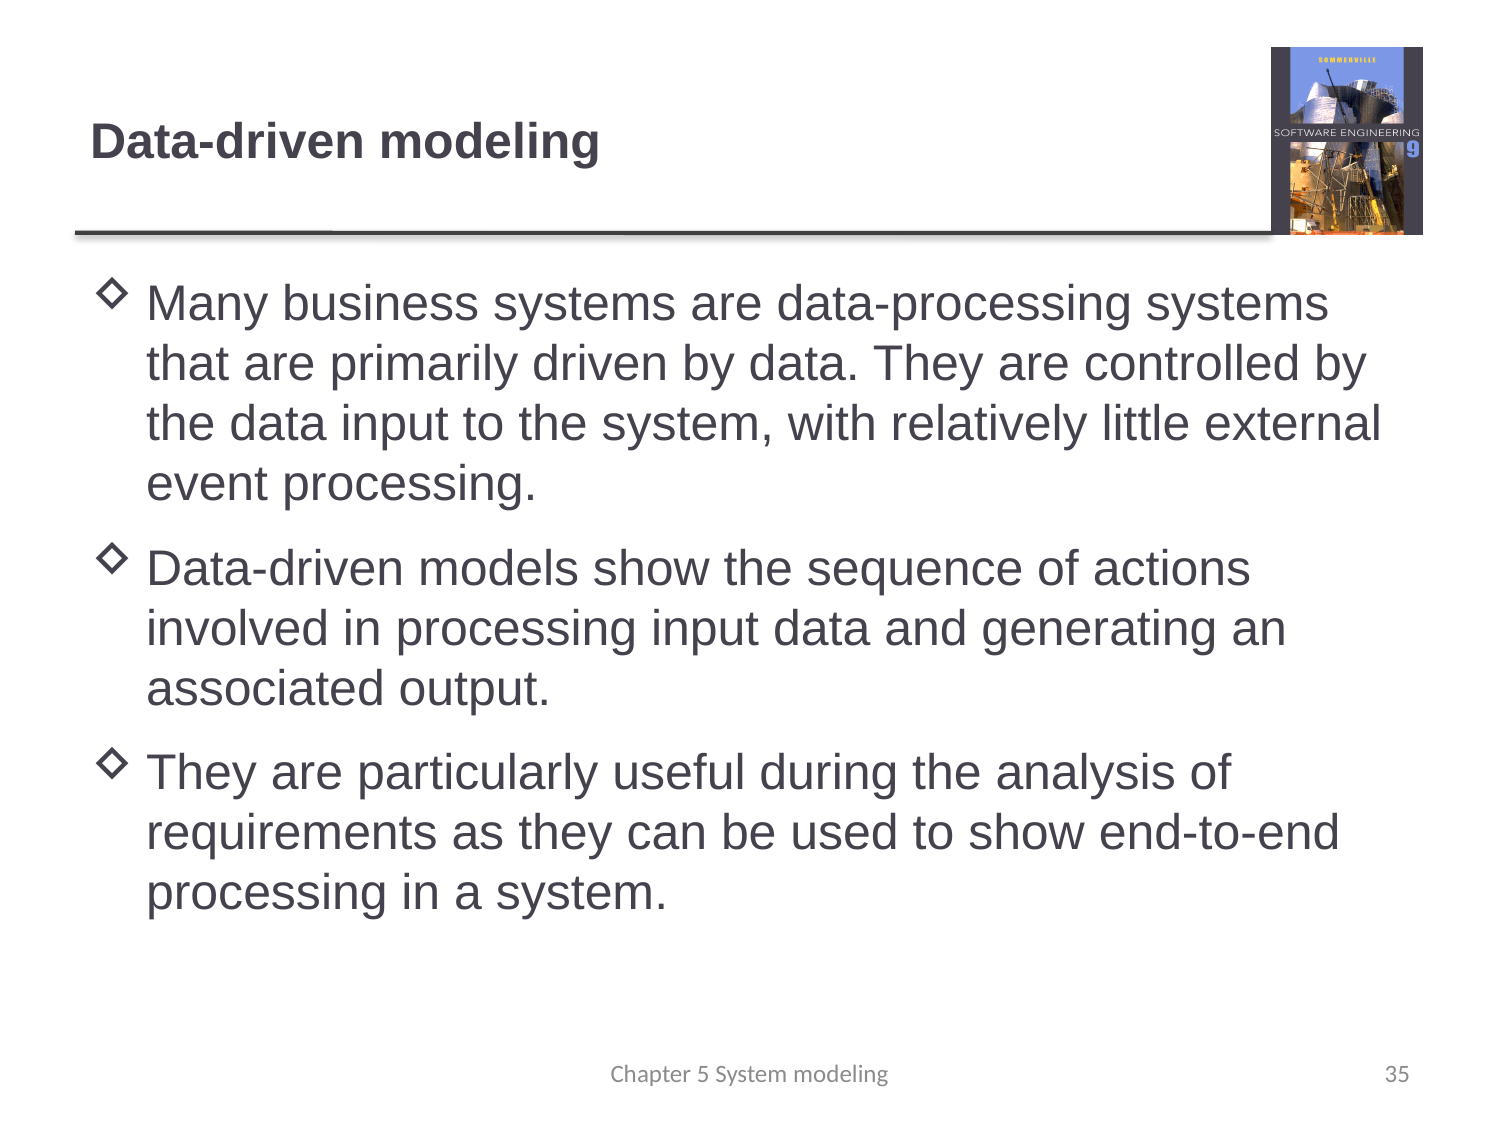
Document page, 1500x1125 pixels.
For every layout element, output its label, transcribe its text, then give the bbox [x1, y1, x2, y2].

picture [1272, 47, 1423, 235]
list Many business systems are data-processing systems that are primarily driven by data. They are controlled by the data input to the system, with relatively little external event processing. Data-driven models show the sequence of actions involved in processing input data and generating an associated output. They are particularly useful during the analysis of requirements as they can be used to show end-to-end processing in a system. [75, 262, 1425, 1005]
title Data-driven modeling [74, 44, 1272, 233]
slide_number 35 [1074, 1042, 1425, 1103]
footer Chapter 5 System modeling [512, 1042, 988, 1103]
